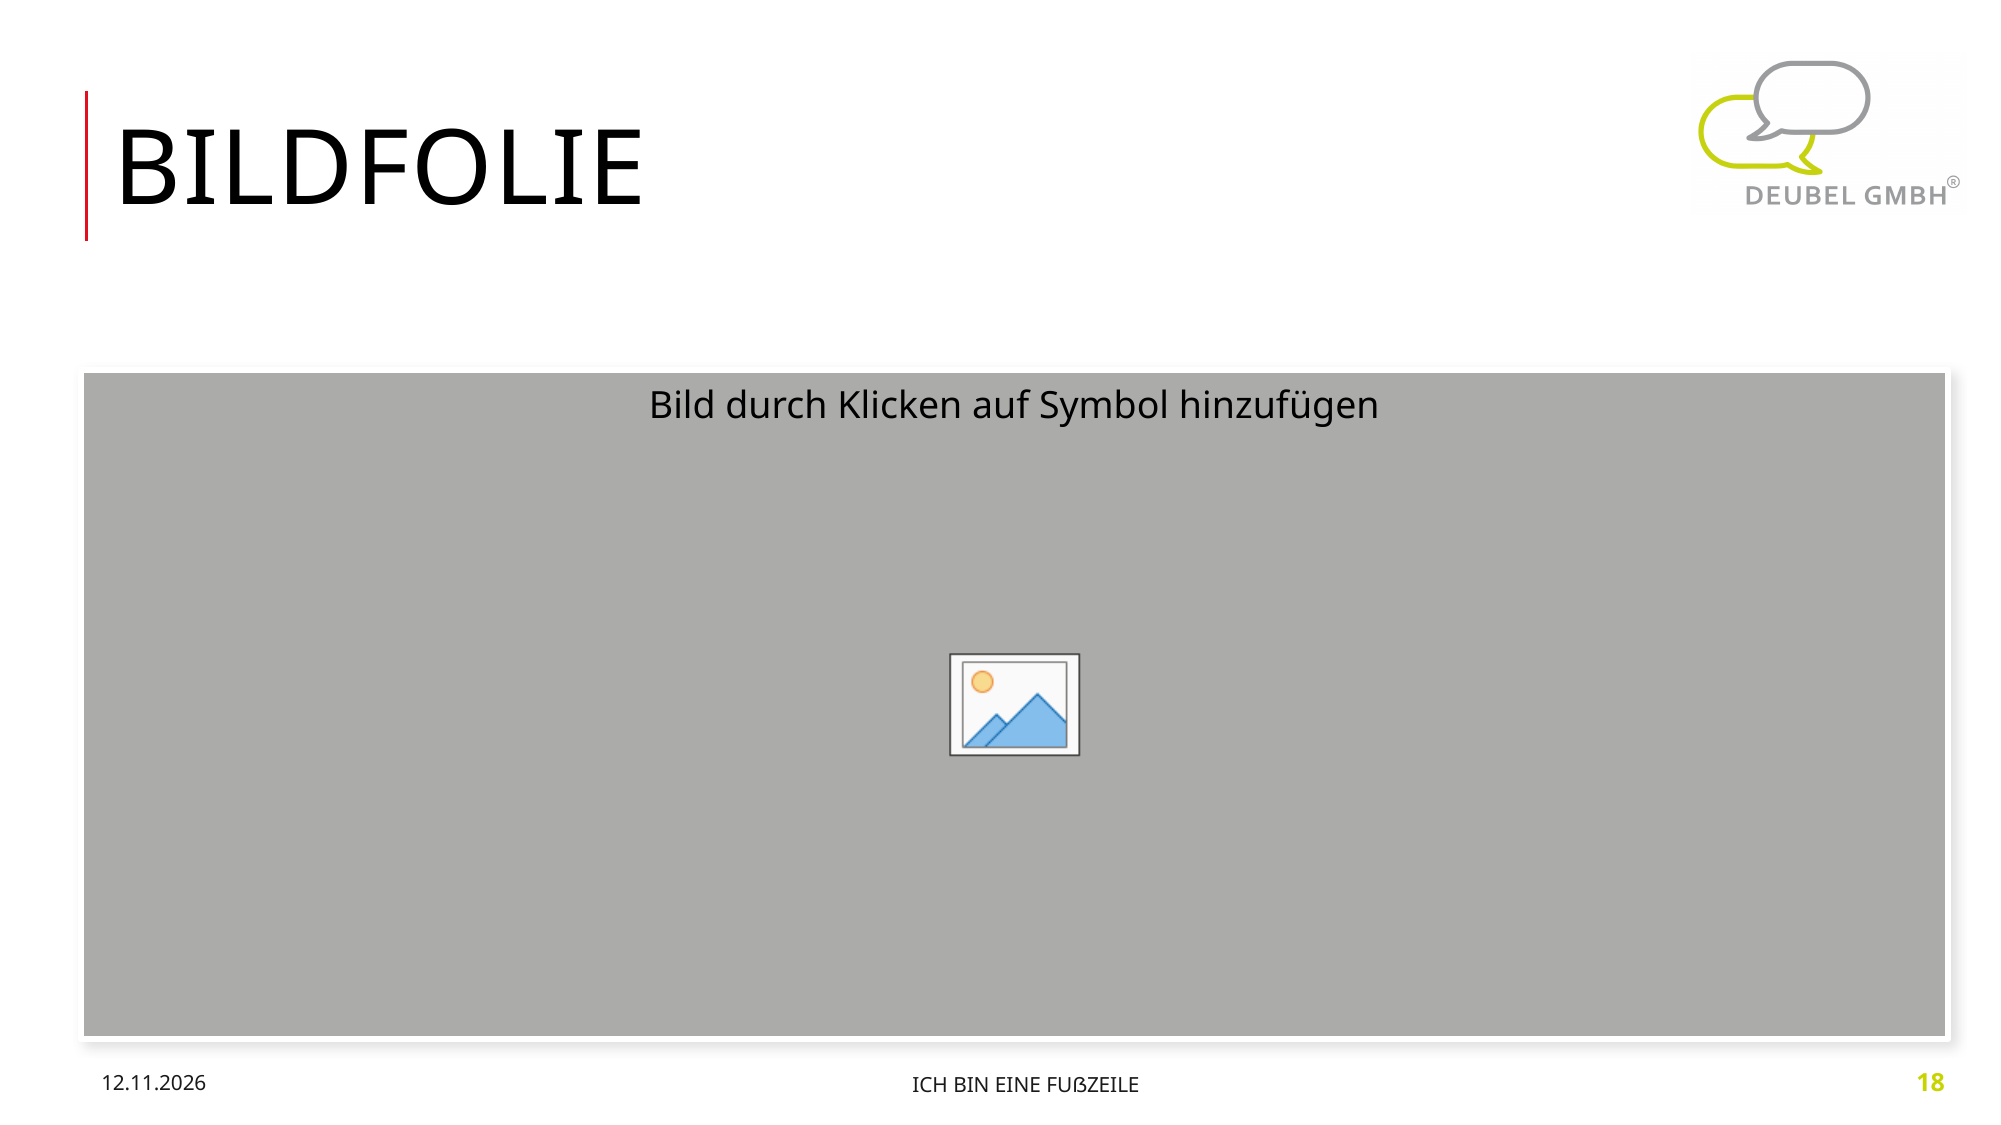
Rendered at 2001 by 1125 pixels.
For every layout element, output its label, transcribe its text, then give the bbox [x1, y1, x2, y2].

picture [1692, 52, 1967, 215]
footer Ich bin eine Fußzeile [343, 1061, 1709, 1107]
title Bildfolie [84, 52, 1692, 298]
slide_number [86, 1061, 328, 1107]
slide_number 18 [1727, 1061, 1945, 1107]
picture [84, 373, 1946, 1037]
